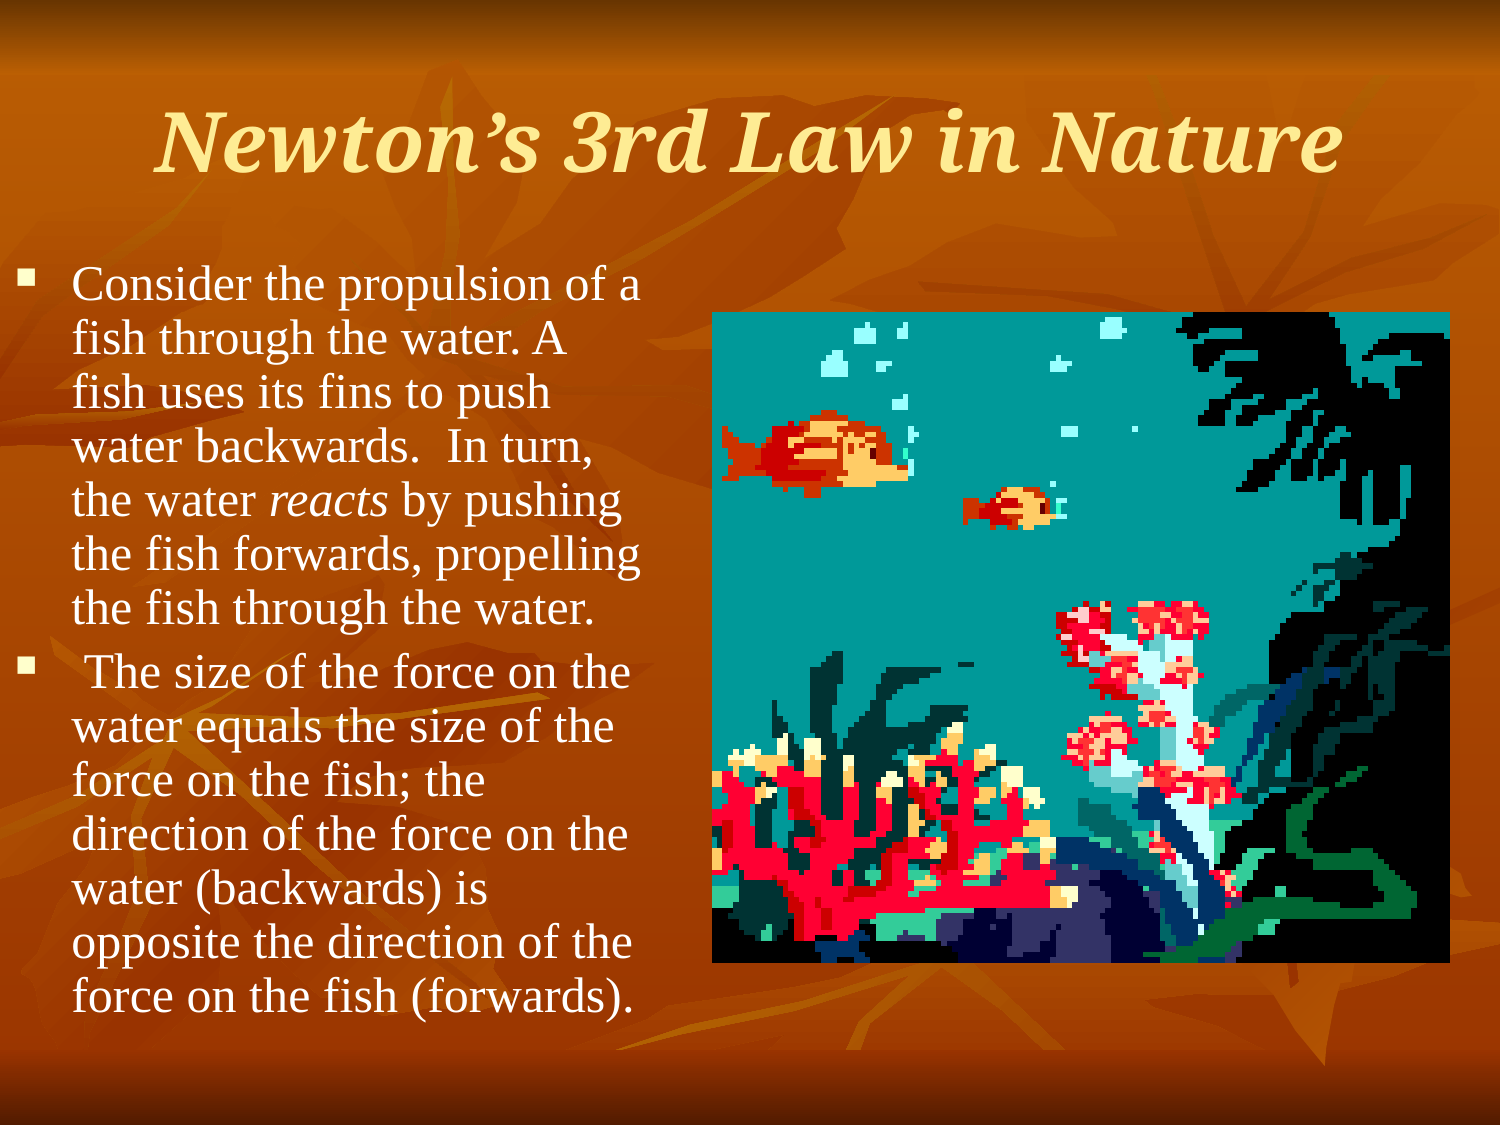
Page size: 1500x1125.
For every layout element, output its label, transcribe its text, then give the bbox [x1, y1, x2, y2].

title Newton’s 3rd Law in Nature [74, 45, 1426, 234]
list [712, 312, 1451, 963]
list Consider the propulsion of a fish through the water. A fish uses its fins to push water backwards. In turn, the water reacts by pushing the fish forwards, propelling the fish through the water. The size of the force on the water equals the size of the force on the fish; the direction of the force on the water (backwards) is opposite the direction of the force on the fish (forwards). [0, 249, 663, 994]
